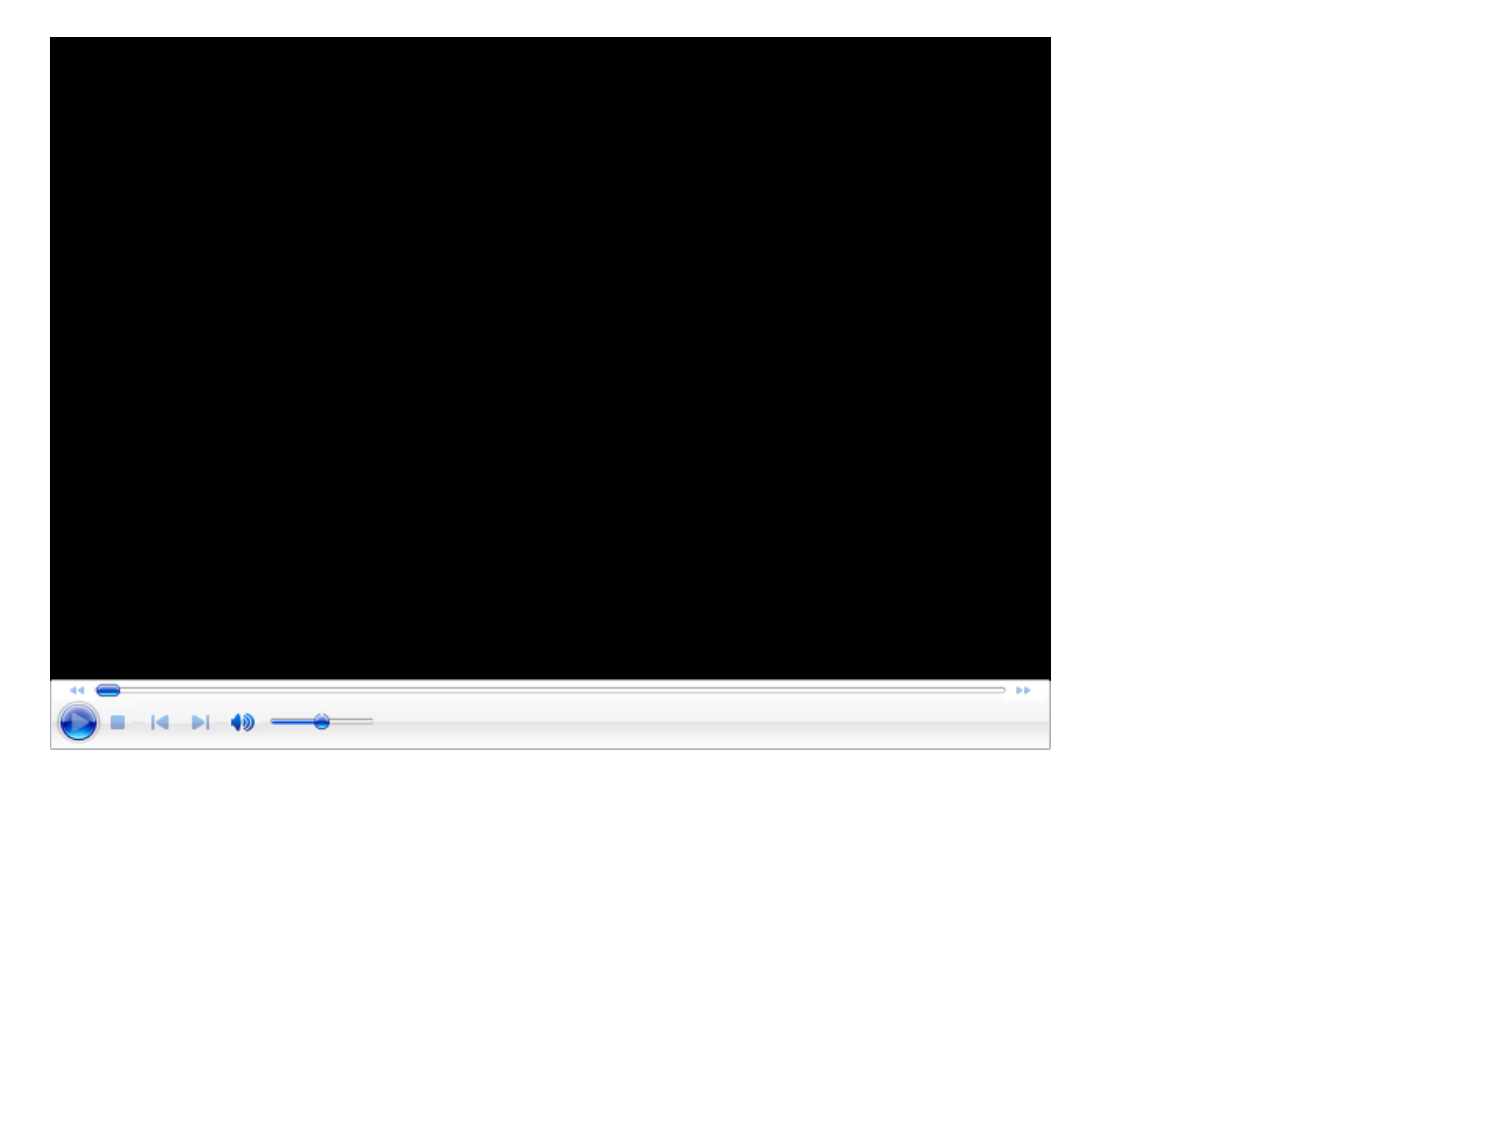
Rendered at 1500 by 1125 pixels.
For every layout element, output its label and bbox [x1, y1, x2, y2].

picture [50, 37, 1051, 750]
